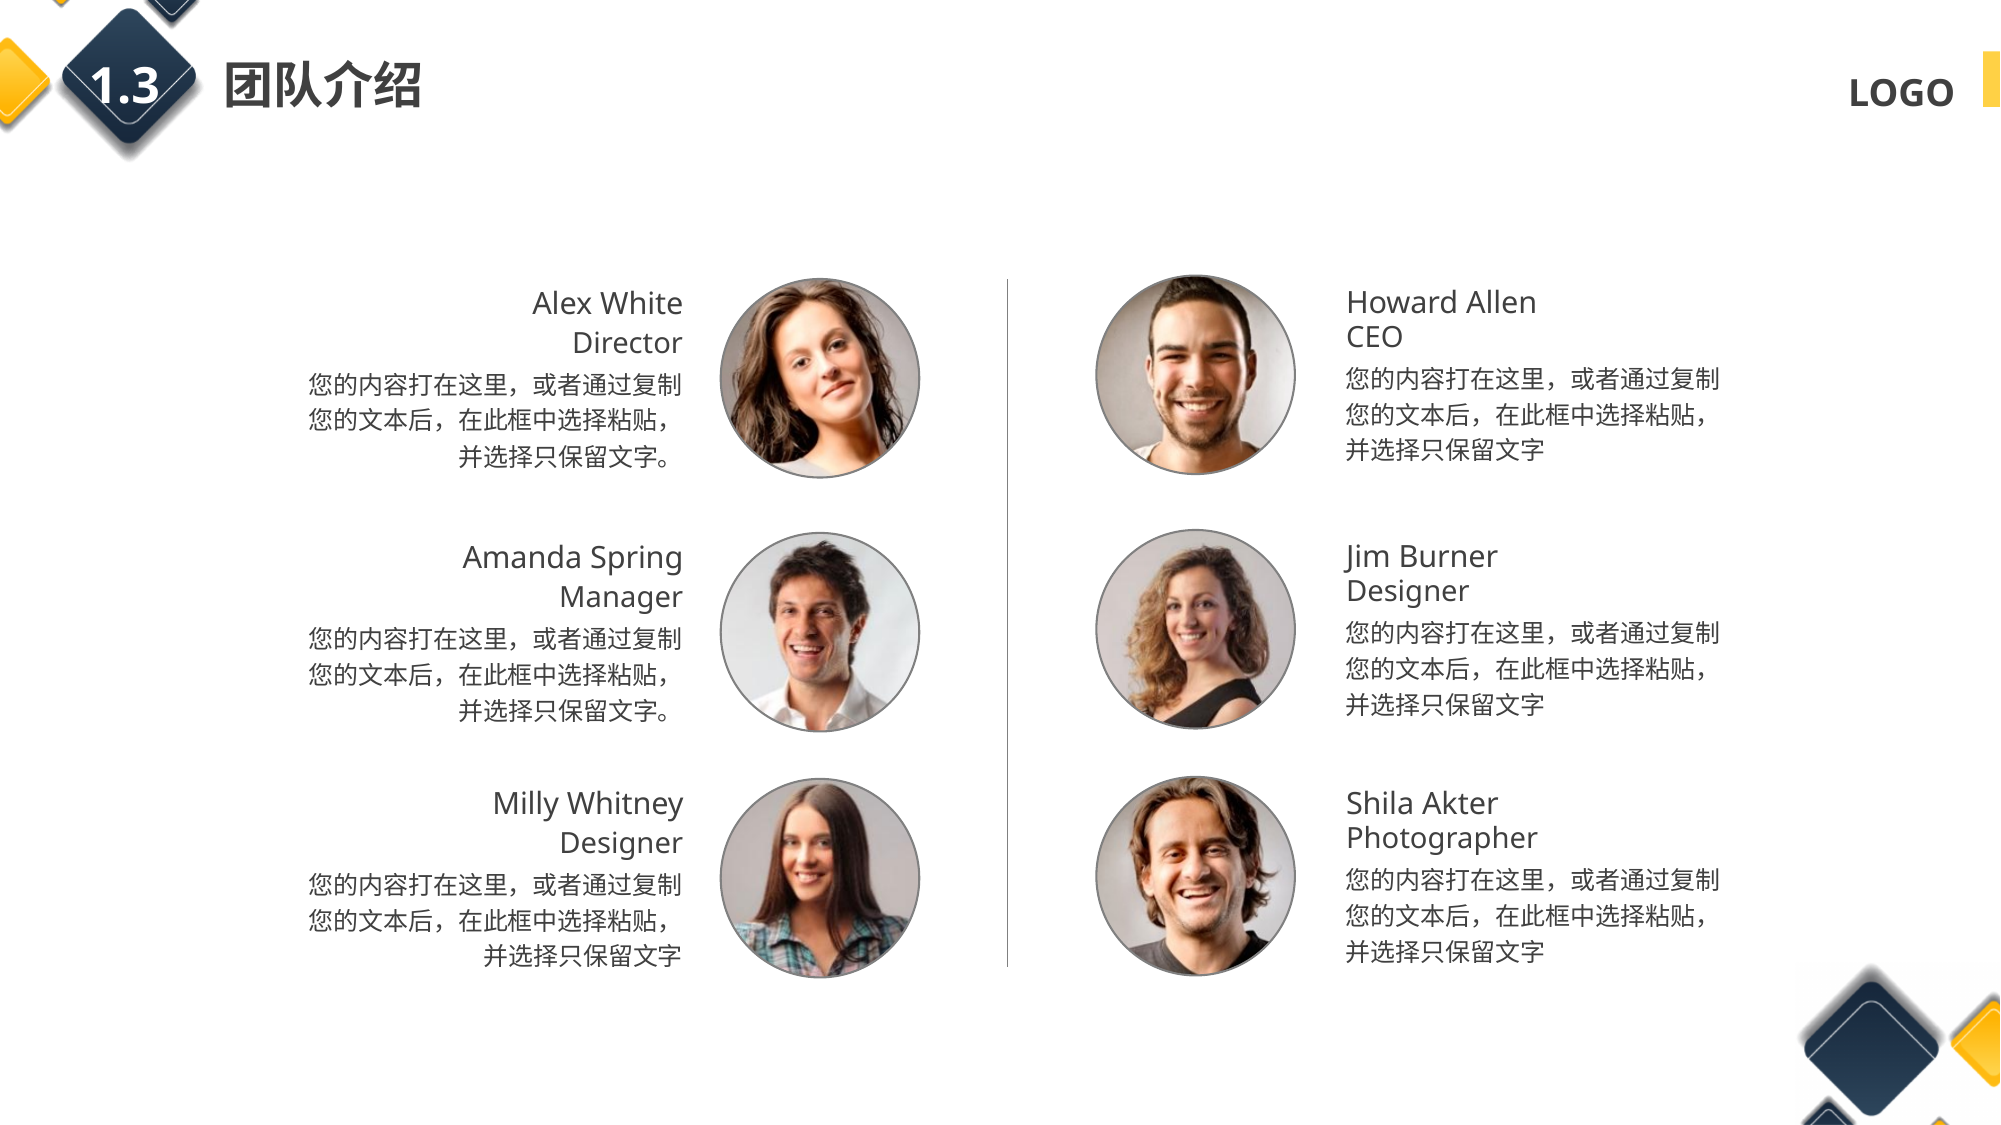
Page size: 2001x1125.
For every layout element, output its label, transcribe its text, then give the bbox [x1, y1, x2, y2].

picture [1796, 963, 2000, 1125]
text_box [719, 277, 921, 479]
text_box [1331, 275, 1750, 509]
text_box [1331, 776, 1750, 1011]
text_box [279, 530, 698, 733]
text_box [279, 276, 698, 530]
text_box [719, 531, 921, 733]
text_box [1095, 274, 1296, 476]
text_box [1095, 775, 1296, 977]
text_box 1.3 团队介绍 [88, 34, 425, 121]
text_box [279, 776, 698, 1015]
text_box [1095, 528, 1296, 730]
picture [0, 0, 205, 163]
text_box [1331, 529, 1750, 764]
text_box [719, 777, 921, 979]
